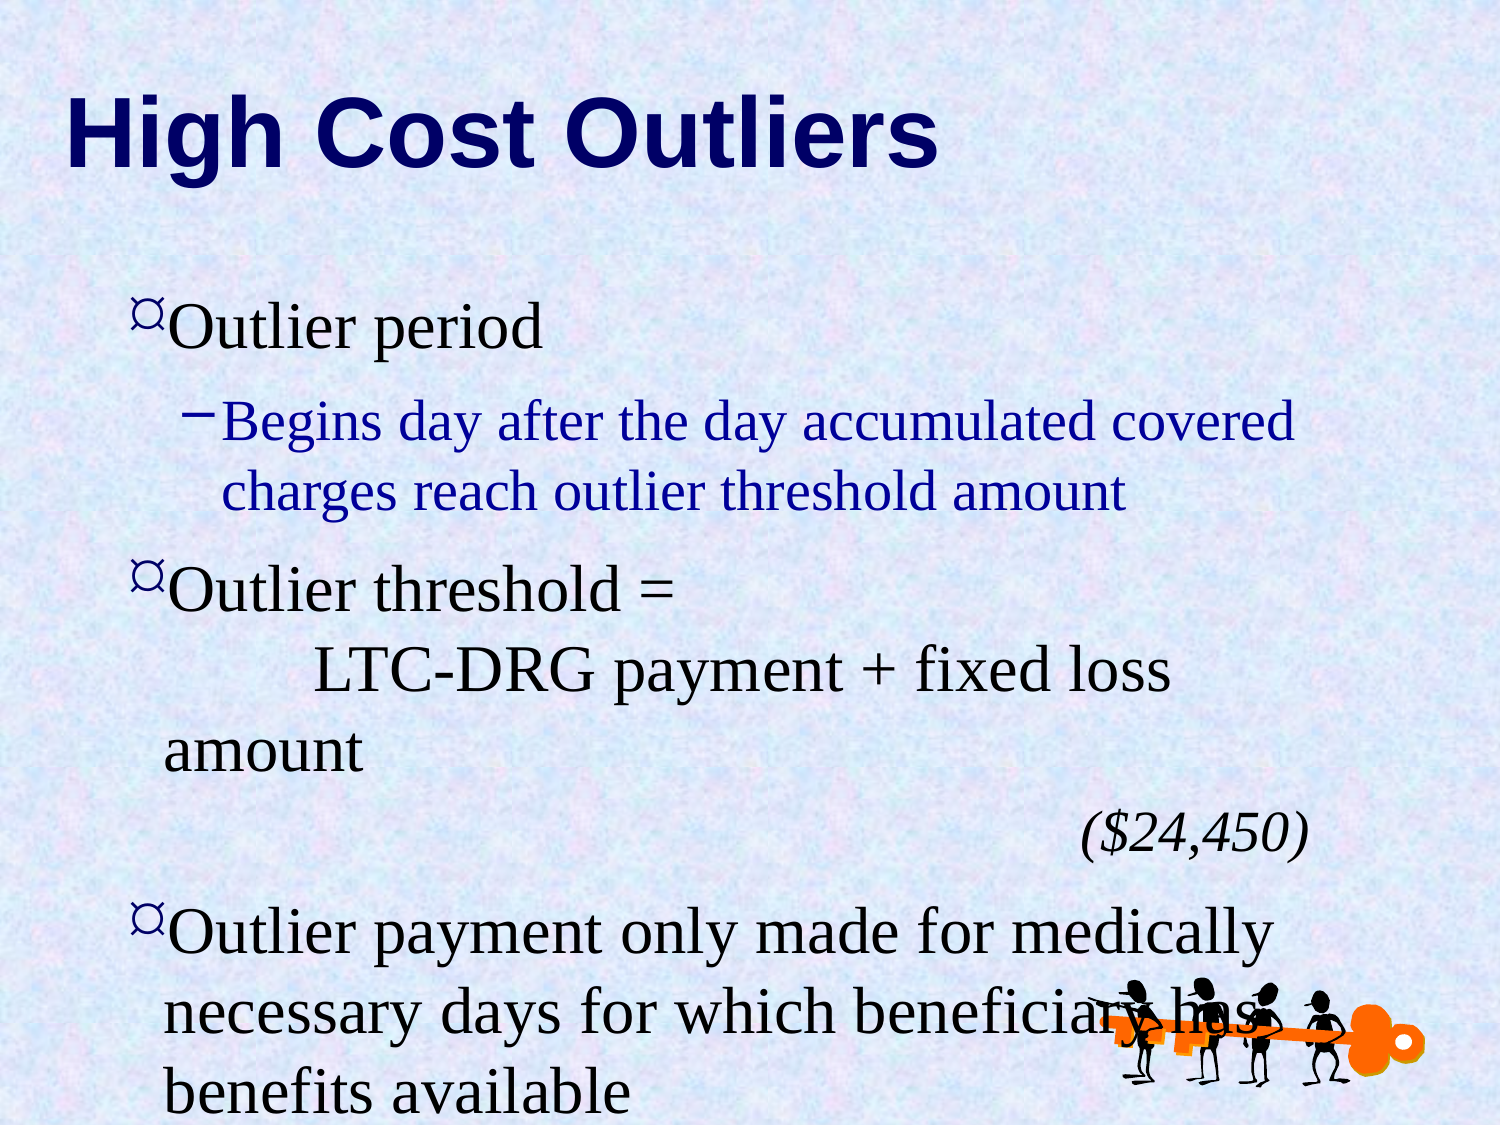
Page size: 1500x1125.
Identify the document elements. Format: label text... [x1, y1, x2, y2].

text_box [1086, 977, 1426, 1088]
list Outlier period Begins day after the day accumulated covered charges reach outlier threshold amount Outlier threshold = LTC-DRG payment + fixed loss amount ($24,450) Outlier payment only made for medically necessary days for which beneficiary has benefits available [112, 275, 1375, 1050]
title High Cost Outliers [50, 37, 1450, 238]
